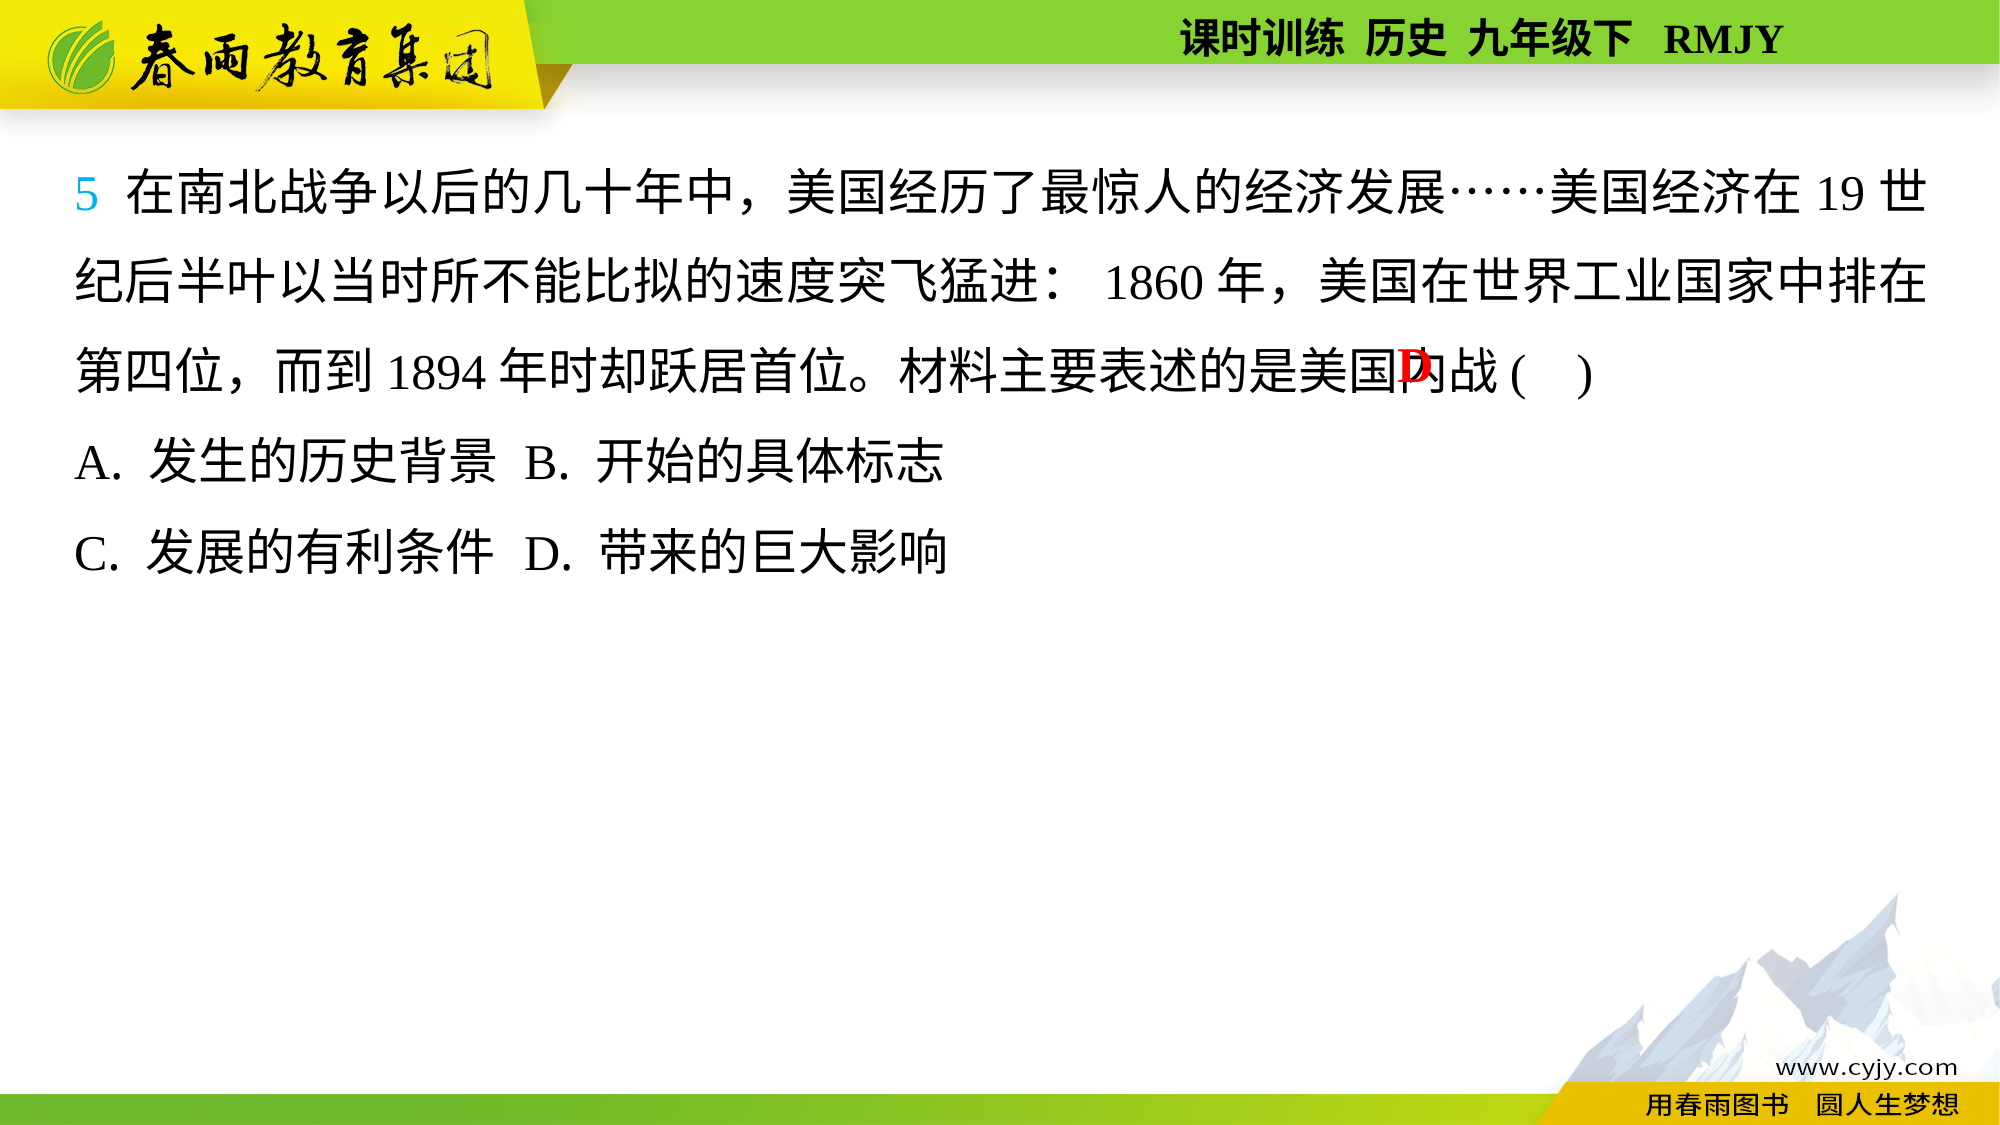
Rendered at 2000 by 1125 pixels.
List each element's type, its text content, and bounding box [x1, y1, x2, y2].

list 5 在南北战争以后的几十年中，美国经历了最惊人的经济发展……美国经济在19世纪后半叶以当时所不能比拟的速度突飞猛进：1860年，美国在世界工业国家中排在第四位，而到1894年时却跃居首位。材料主要表述的是美国内战( ) A. 发生的历史背景 B. 开始的具体标志 C. 发展的有利条件 D. 带来的巨大影响 [59, 122, 1944, 592]
text_box D [1382, 324, 1449, 400]
picture [0, 0, 2000, 1125]
